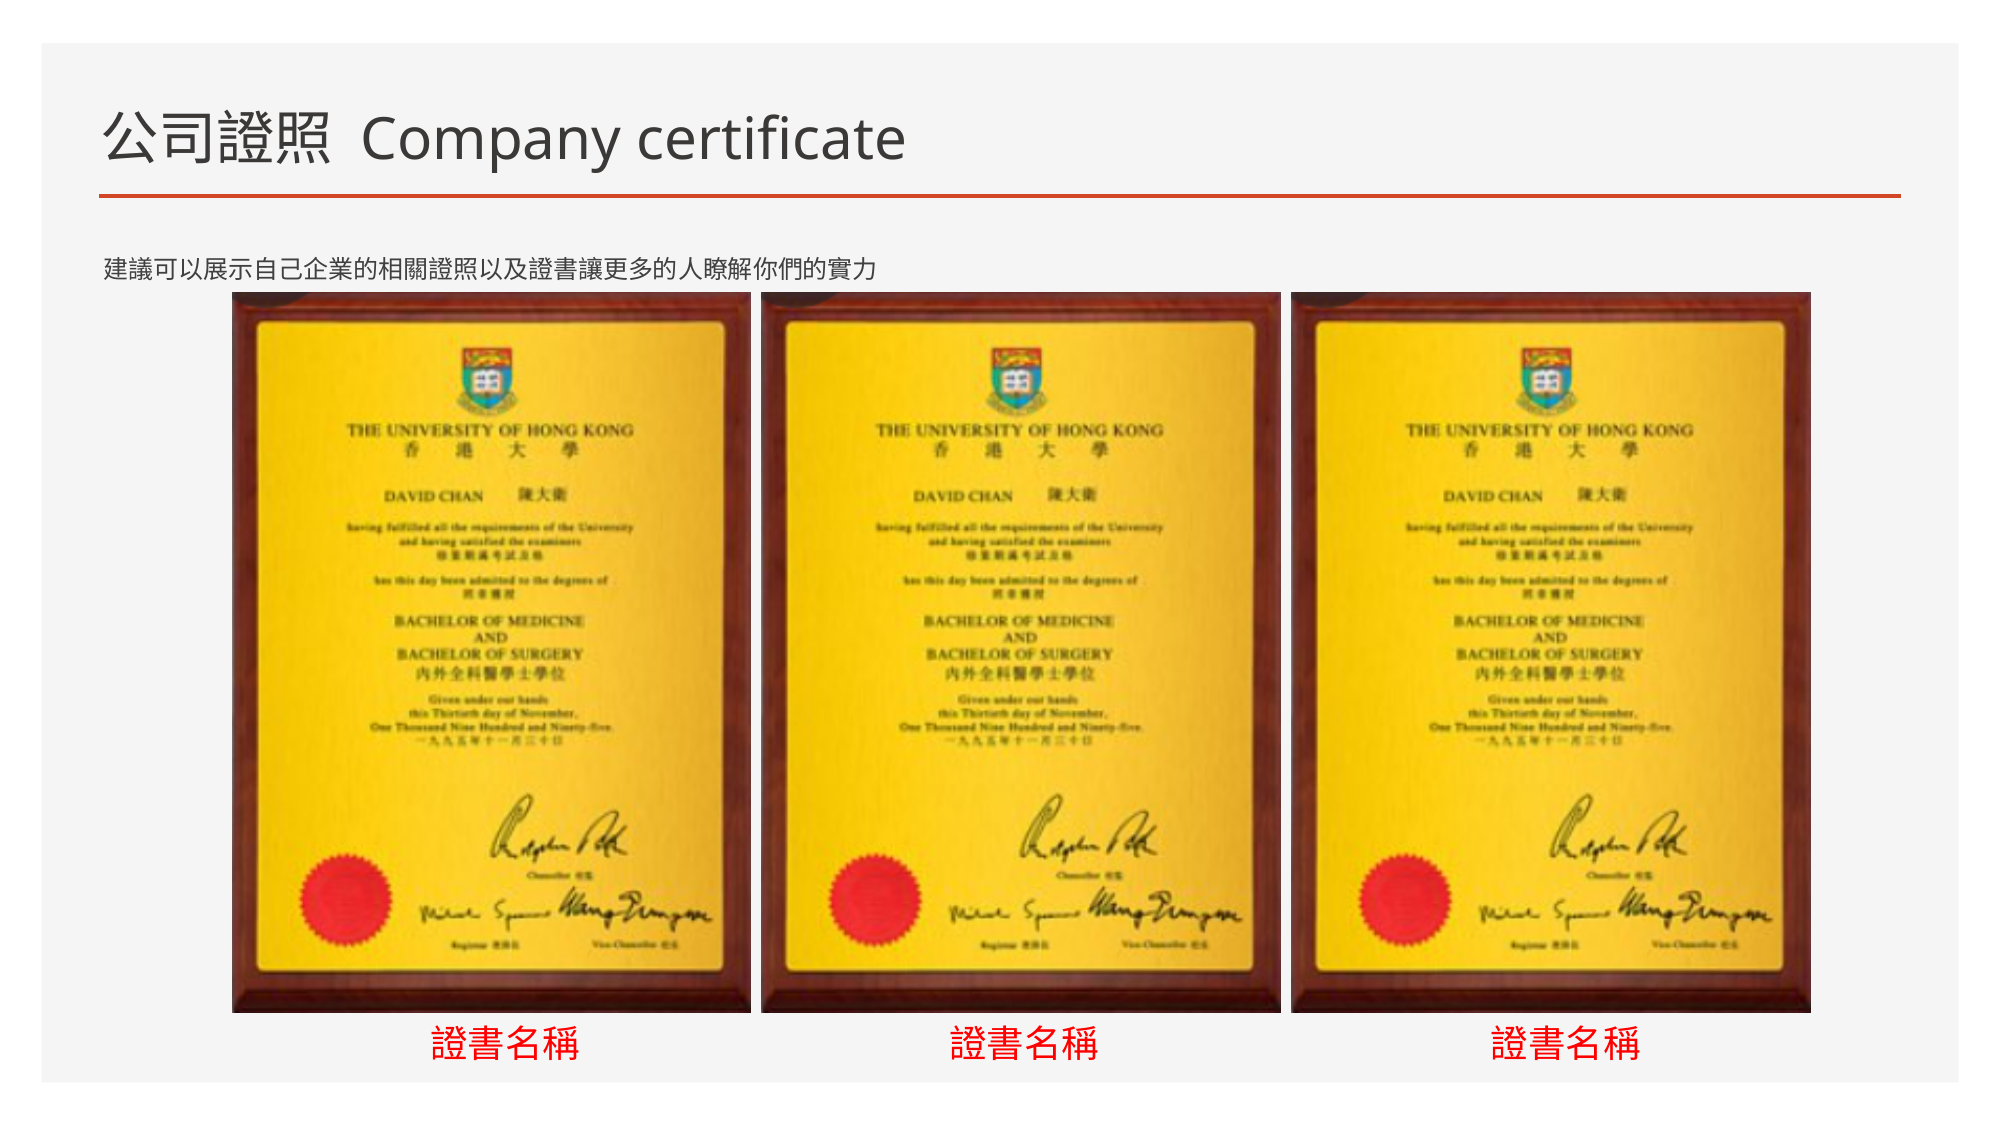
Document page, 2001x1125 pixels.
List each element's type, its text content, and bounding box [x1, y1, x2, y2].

text_box 證書名稱 [415, 1013, 601, 1073]
text_box 證書名稱 [1475, 1013, 1661, 1073]
text_box 證書名稱 [934, 1013, 1120, 1073]
title 公司證照 Company certificate [85, 73, 1214, 179]
text_box 建議可以展示自己企業的相關證照以及證書讓更多的人瞭解你們的實力 [88, 238, 928, 317]
picture [1291, 292, 1811, 1013]
picture [761, 292, 1281, 1013]
picture [231, 292, 751, 1013]
